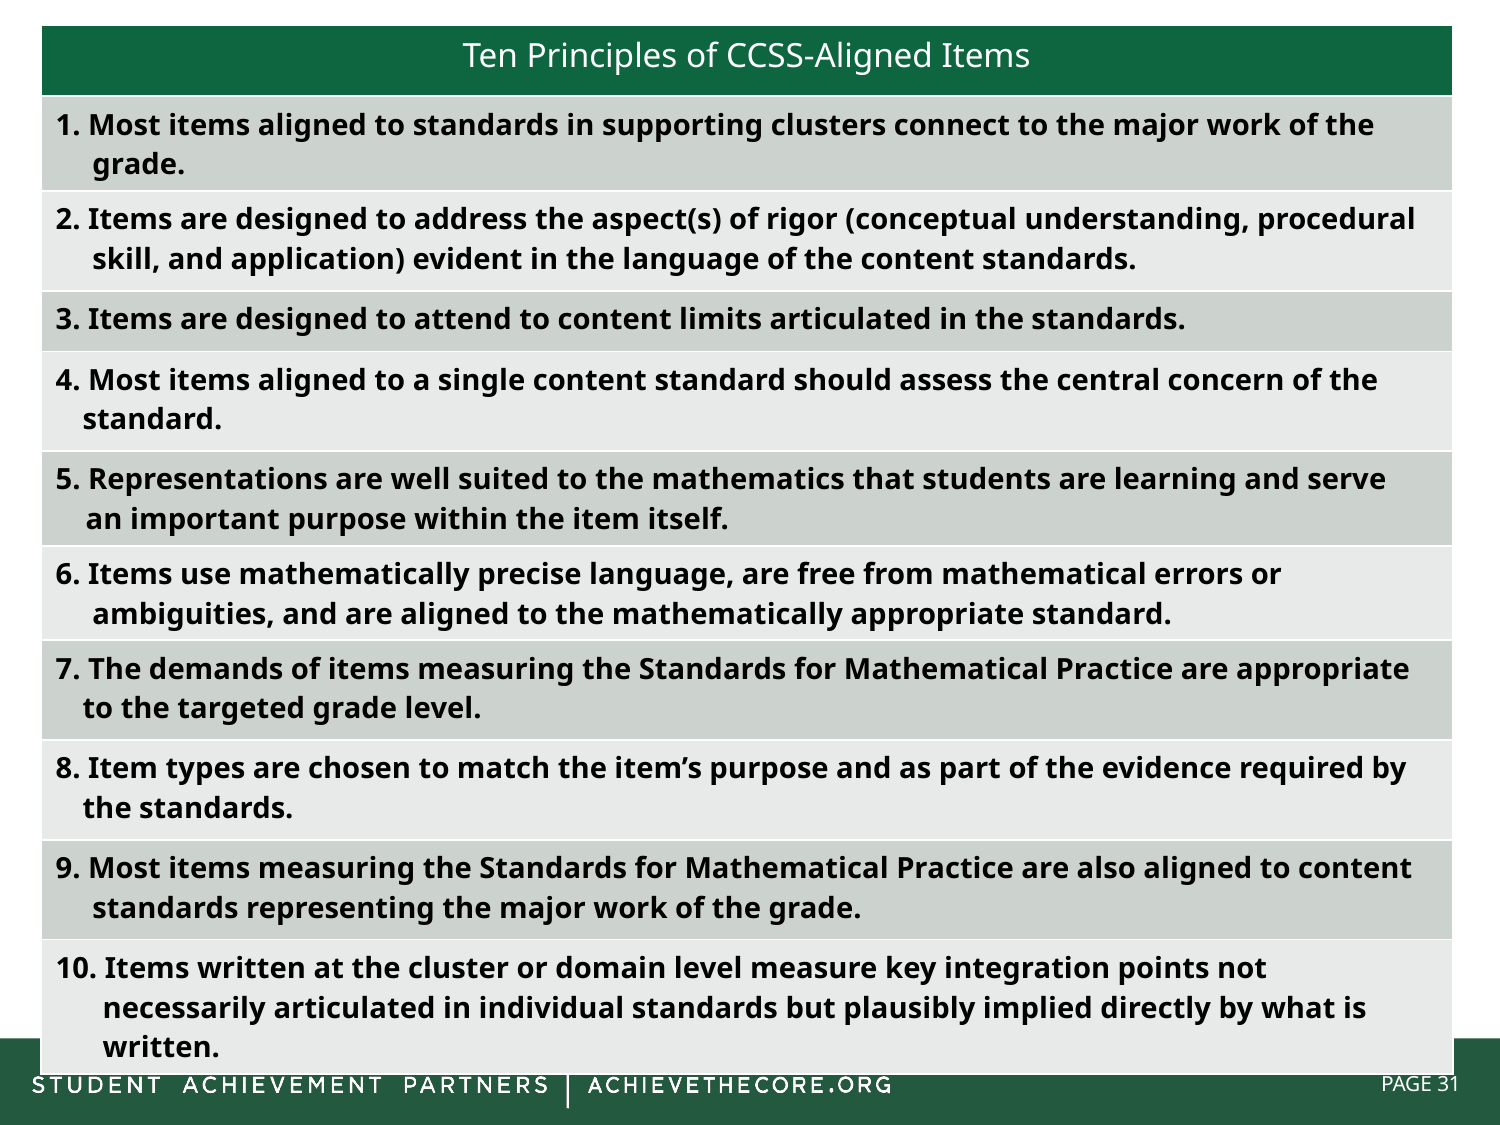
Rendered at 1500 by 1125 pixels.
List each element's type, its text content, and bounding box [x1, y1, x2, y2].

table_cell 10. Items written at the cluster or domain level measure key integration points not necessarily articulated in individual standards but plausibly implied directly by what is written. [42, 940, 1452, 1073]
table_cell 1. Most items aligned to standards in supporting clusters connect to the major work of the grade. [42, 97, 1452, 190]
table_cell 5. Representations are well suited to the mathematics that students are learning and serve an important purpose within the item itself. [42, 452, 1452, 545]
picture [12, 1055, 911, 1112]
table_cell 3. Items are designed to attend to content limits articulated in the standards. [42, 292, 1452, 351]
table_cell 6. Items use mathematically precise language, are free from mathematical errors or ambiguities, and are aligned to the mathematically appropriate standard. [42, 547, 1452, 639]
table_cell 9. Most items measuring the Standards for Mathematical Practice are also aligned to content standards representing the major work of the grade. [42, 841, 1452, 939]
table_cell 4. Most items aligned to a single content standard should assess the central concern of the standard. [42, 352, 1452, 450]
table_header Ten Principles of CCSS-Aligned Items [42, 26, 1452, 95]
table_cell 2. Items are designed to address the aspect(s) of rigor (conceptual understanding, procedural skill, and application) evident in the language of the content standards. [42, 192, 1452, 290]
table_cell 8. Item types are chosen to match the item’s purpose and as part of the evidence required by the standards. [42, 741, 1452, 839]
table_cell 7. The demands of items measuring the Standards for Mathematical Practice are appropriate to the targeted grade level. [42, 641, 1452, 739]
